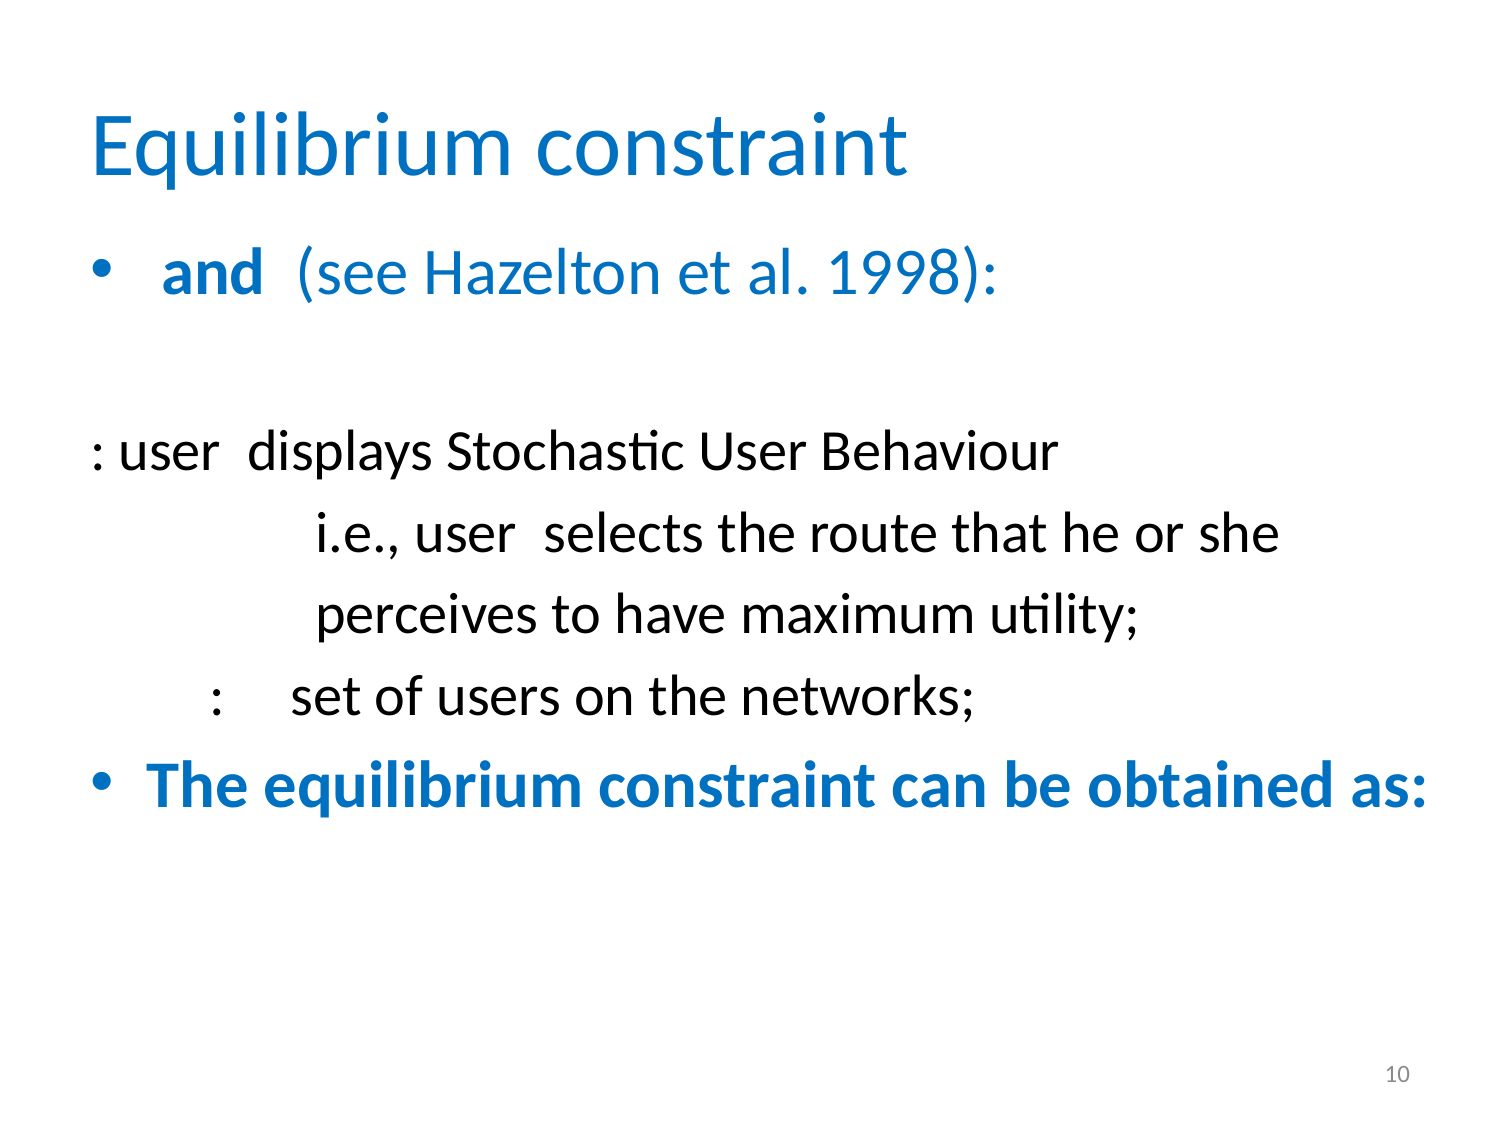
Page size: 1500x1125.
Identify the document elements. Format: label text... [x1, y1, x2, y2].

title Equilibrium constraint [75, 45, 1425, 233]
slide_number 10 [1074, 1042, 1425, 1103]
